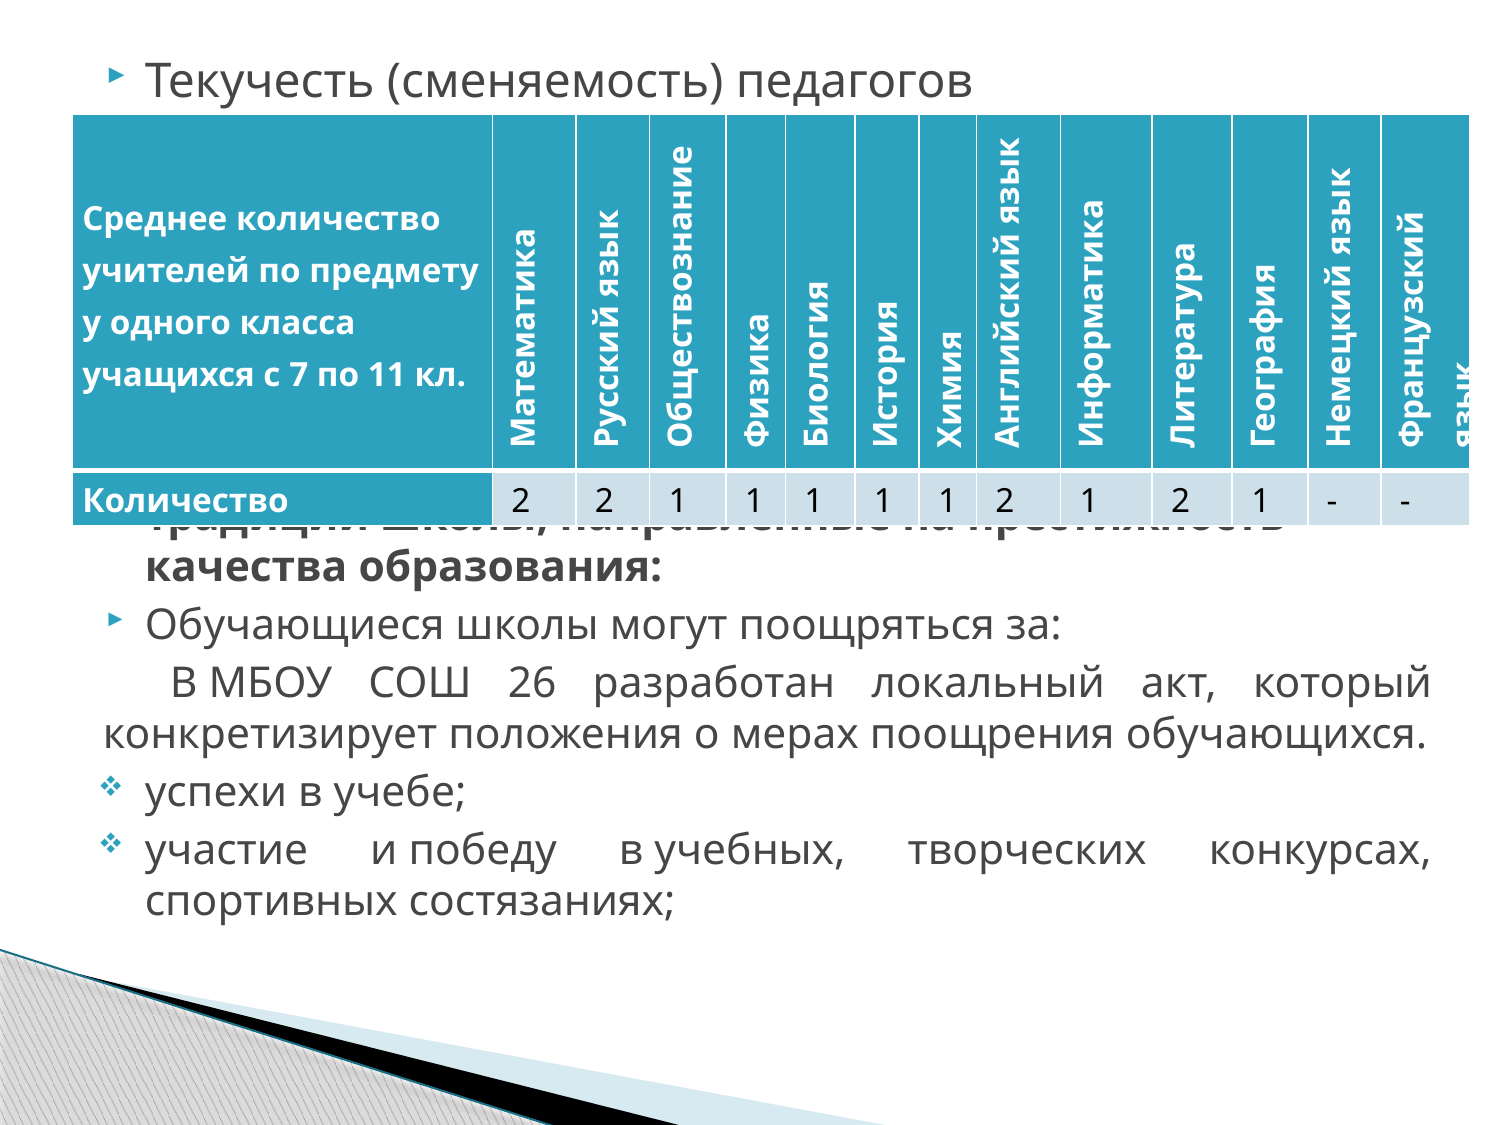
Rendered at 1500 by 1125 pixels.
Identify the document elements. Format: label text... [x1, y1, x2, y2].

table_cell - [1309, 473, 1380, 525]
table_cell 1 [1061, 473, 1151, 525]
table_header Информатика [1061, 115, 1151, 468]
table_cell 1 [727, 473, 785, 525]
table_cell 1 [1233, 473, 1307, 525]
table_cell Количество [73, 473, 492, 525]
table_cell - [1382, 473, 1469, 525]
table_header Биология [786, 115, 854, 468]
table_cell 2 [493, 473, 575, 525]
table_cell 2 [977, 473, 1060, 525]
table_header Литература [1153, 115, 1231, 468]
table_header Среднее количество учителей по предмету у одного класса учащихся с 7 по 11 кл. [73, 115, 492, 468]
list Текучесть (сменяемость) педагогов Традиции школы, направленные на престижность качества образования: Обучающиеся школы могут поощряться за: В МБОУ СОШ 26 разработан локальный акт, который конкретизирует положения о мерах поощрения обучающихся. успехи в учебе; участие и победу в учебных, творческих конкурсах, спортивных состязаниях; [75, 42, 1447, 113]
table_header География [1233, 115, 1307, 468]
table_header Обществознание [650, 115, 725, 468]
table_cell 2 [1153, 473, 1231, 525]
table_cell 1 [920, 473, 976, 525]
table_header Немецкий язык [1309, 115, 1380, 468]
table_cell 2 [577, 473, 649, 525]
list Текучесть (сменяемость) педагогов Традиции школы, направленные на престижность качества образования: Обучающиеся школы могут поощряться за: В МБОУ СОШ 26 разработан локальный акт, который конкретизирует положения о мерах поощрения обучающихся. успехи в учебе; участие и победу в учебных, творческих конкурсах, спортивных состязаниях; [75, 527, 1447, 986]
table_cell 1 [856, 473, 918, 525]
table_header Французский язык [1382, 115, 1469, 468]
table_header История [856, 115, 918, 468]
table_header Физика [727, 115, 785, 468]
table_header Математика [493, 115, 575, 468]
table_header Химия [920, 115, 976, 468]
table_header Английский язык [977, 115, 1060, 468]
table_cell 1 [786, 473, 854, 525]
table_cell 1 [650, 473, 725, 525]
table_header Русский язык [577, 115, 649, 468]
